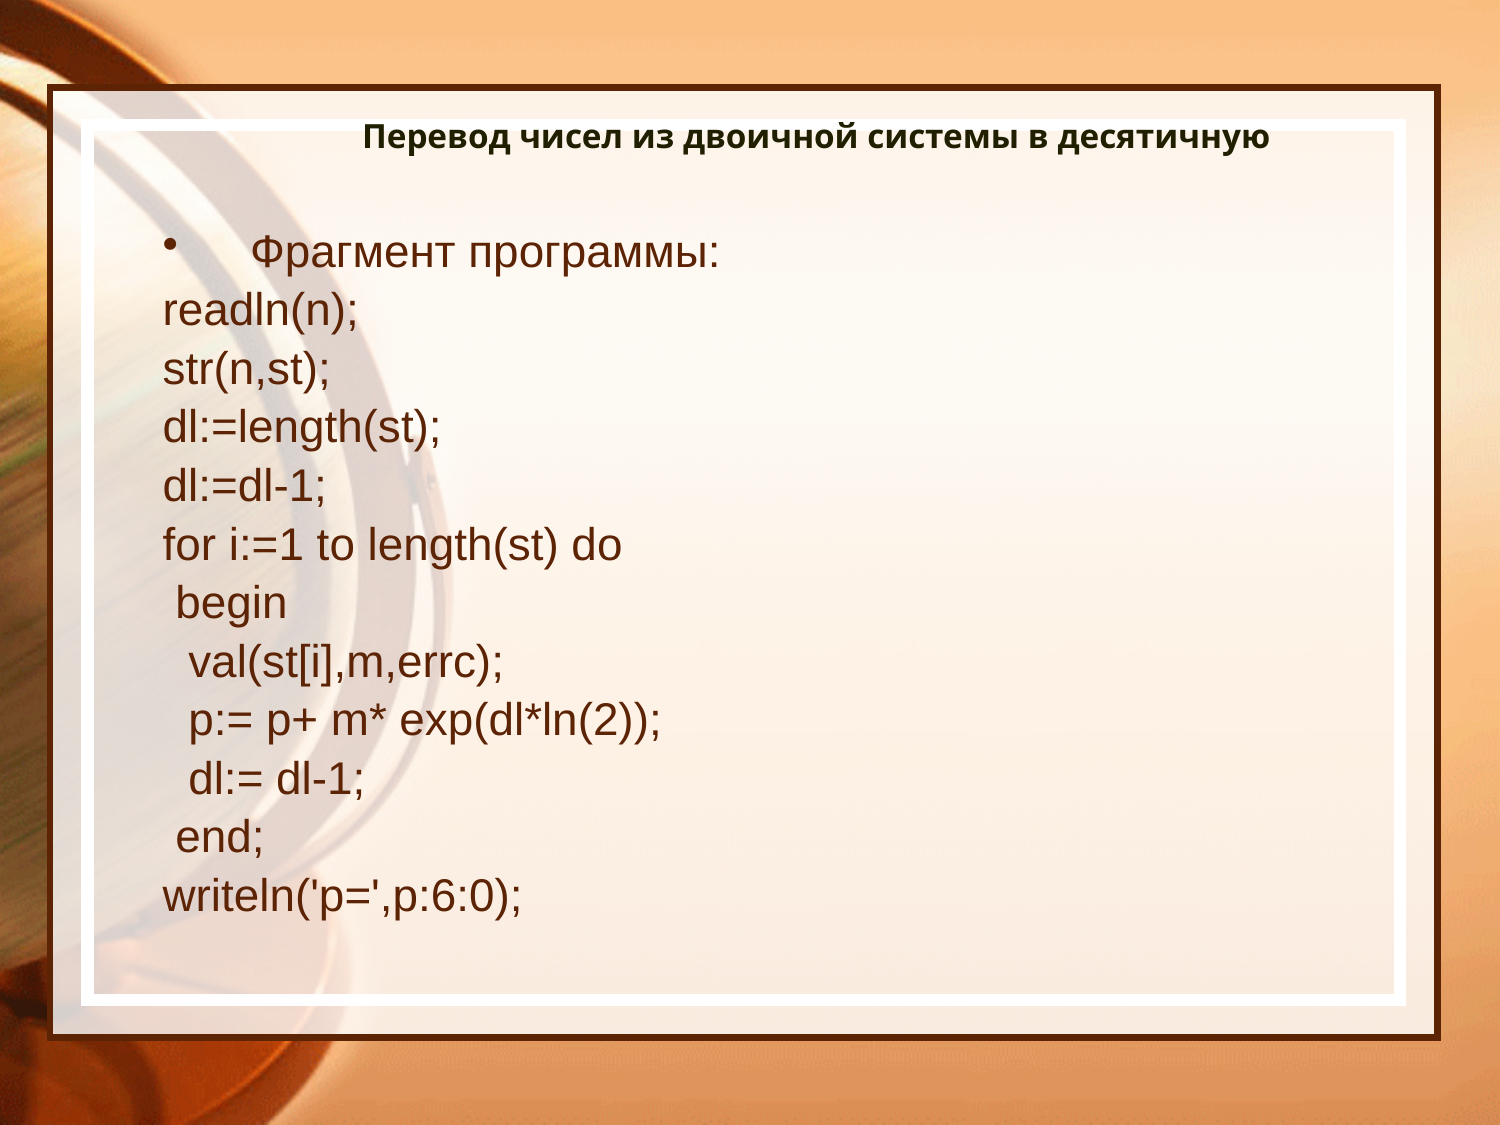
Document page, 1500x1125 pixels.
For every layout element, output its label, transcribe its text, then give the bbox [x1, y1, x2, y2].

picture [0, 0, 1500, 1125]
title Перевод чисел из двоичной системы в десятичную [304, 81, 1343, 177]
list Фрагмент программы: readln(n); str(n,st); dl:=length(st); dl:=dl-1; for i:=1 to length(st) do begin val(st[i],m,errc); p:= p+ m* exp(dl*ln(2)); dl:= dl-1; end; writeln('p=',p:6:0); [147, 219, 1350, 976]
